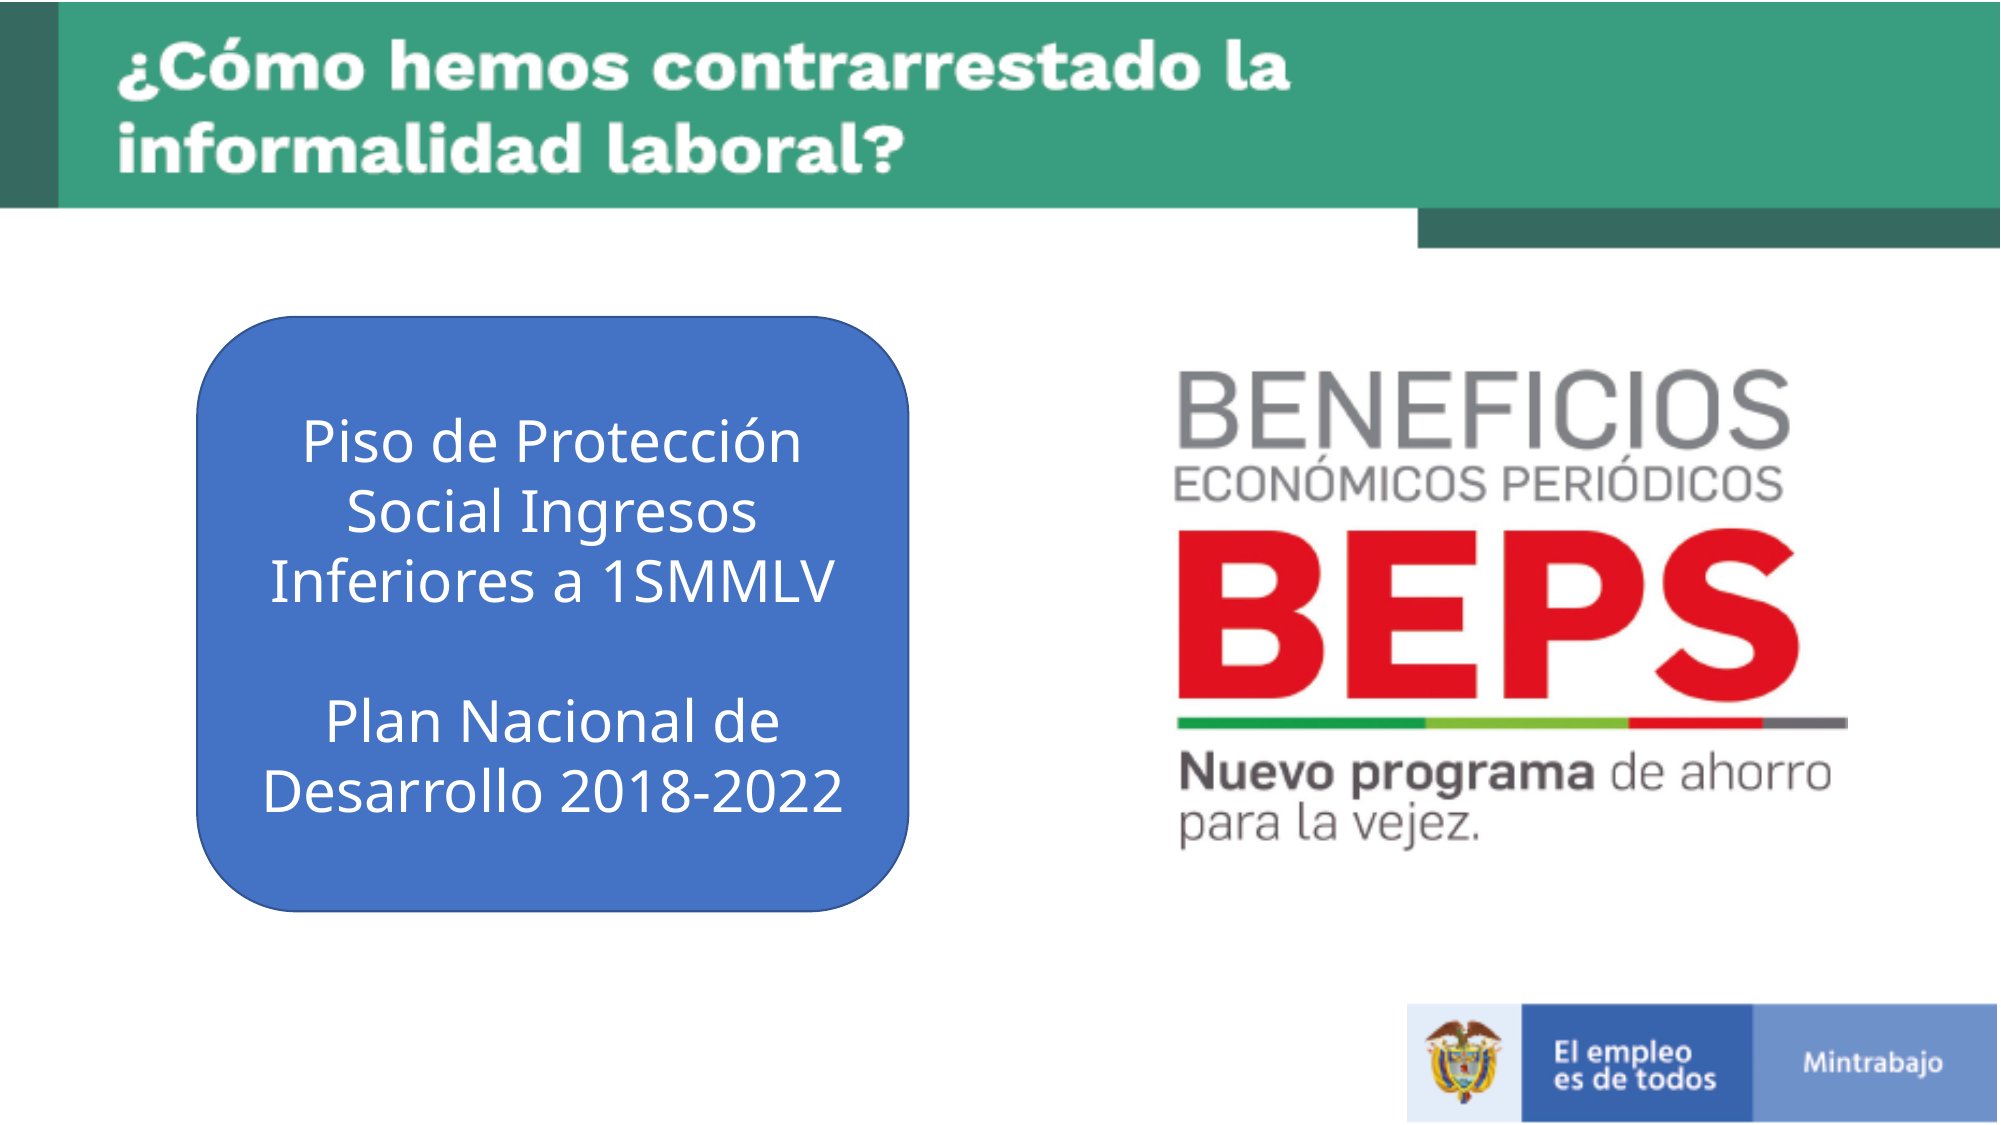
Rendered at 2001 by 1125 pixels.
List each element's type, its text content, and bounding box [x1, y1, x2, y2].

text_box Piso de Protección Social Ingresos Inferiores a 1SMMLV Plan Nacional de Desarrollo 2018-2022 [196, 315, 910, 913]
picture [0, 2, 2000, 271]
picture [1113, 316, 1848, 912]
picture [1407, 1000, 1997, 1125]
